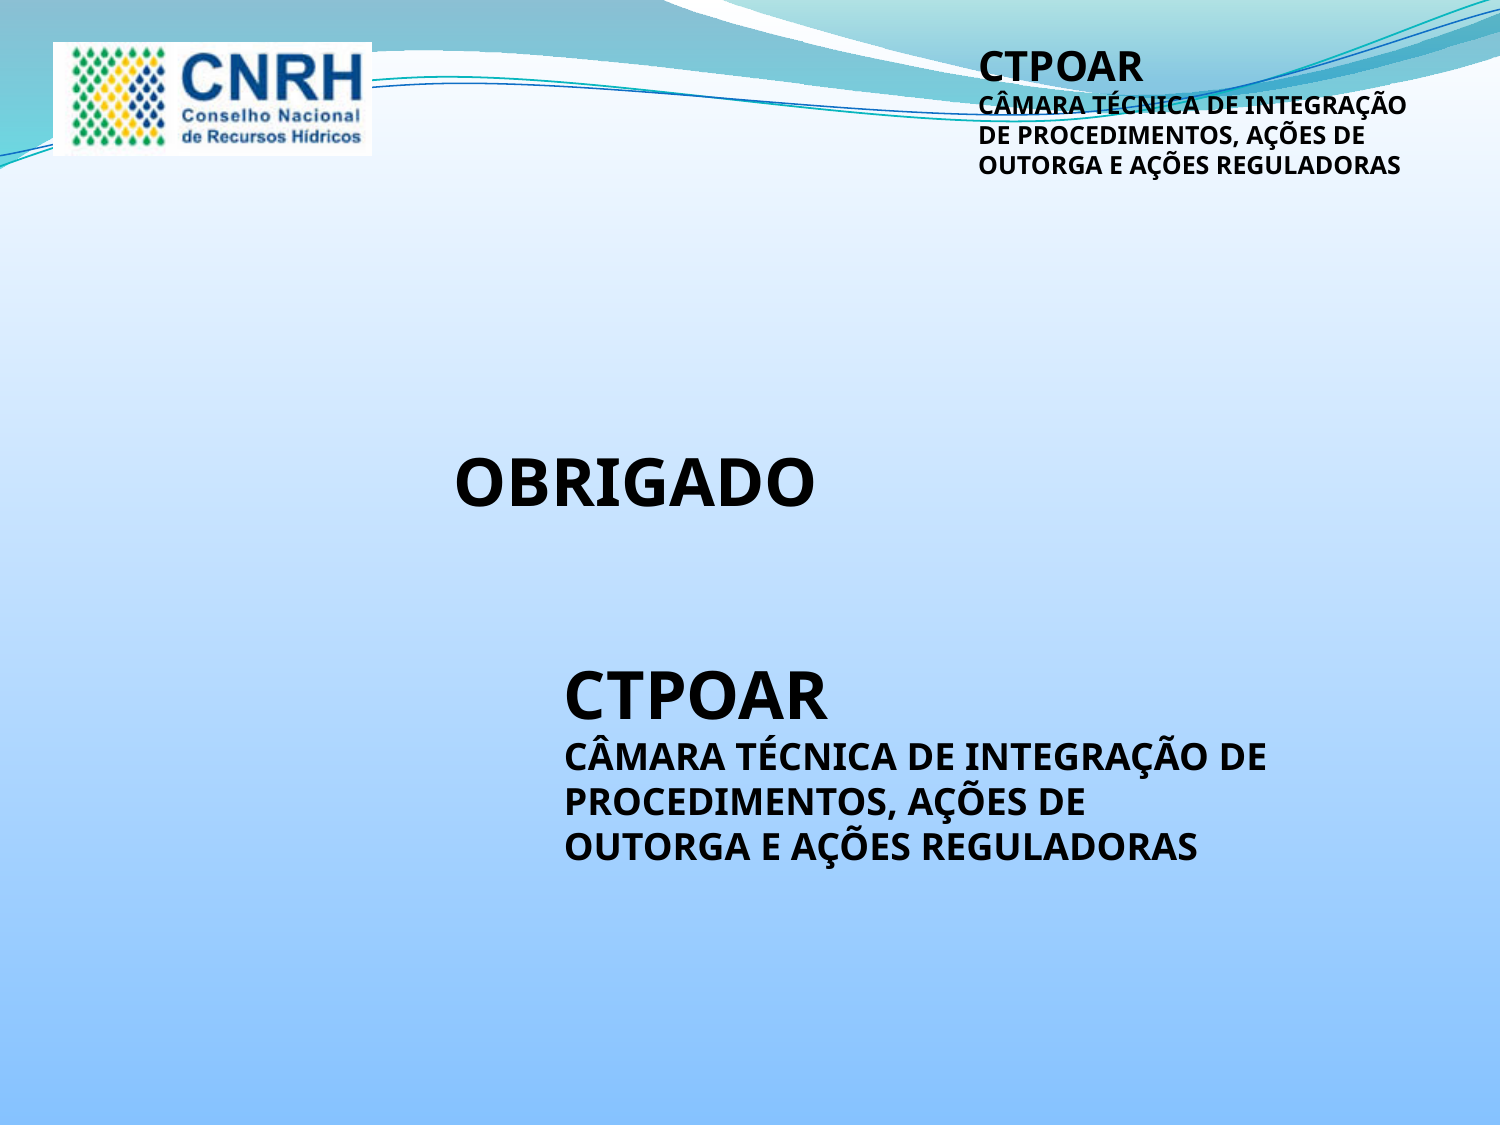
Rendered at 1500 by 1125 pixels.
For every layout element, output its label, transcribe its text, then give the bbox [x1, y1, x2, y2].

picture [52, 42, 373, 156]
text_box CTPOAR CÂMARA TÉCNICA DE INTEGRAÇÃO DE PROCEDIMENTOS, AÇÕES DE OUTORGA E AÇÕES REGULADORAS [549, 645, 1376, 875]
text_box OBRIGADO [438, 432, 834, 608]
text_box CTPOAR CÂMARA TÉCNICA DE INTEGRAÇÃO DE PROCEDIMENTOS, AÇÕES DE OUTORGA E AÇÕES REGULADORAS [963, 31, 1430, 187]
